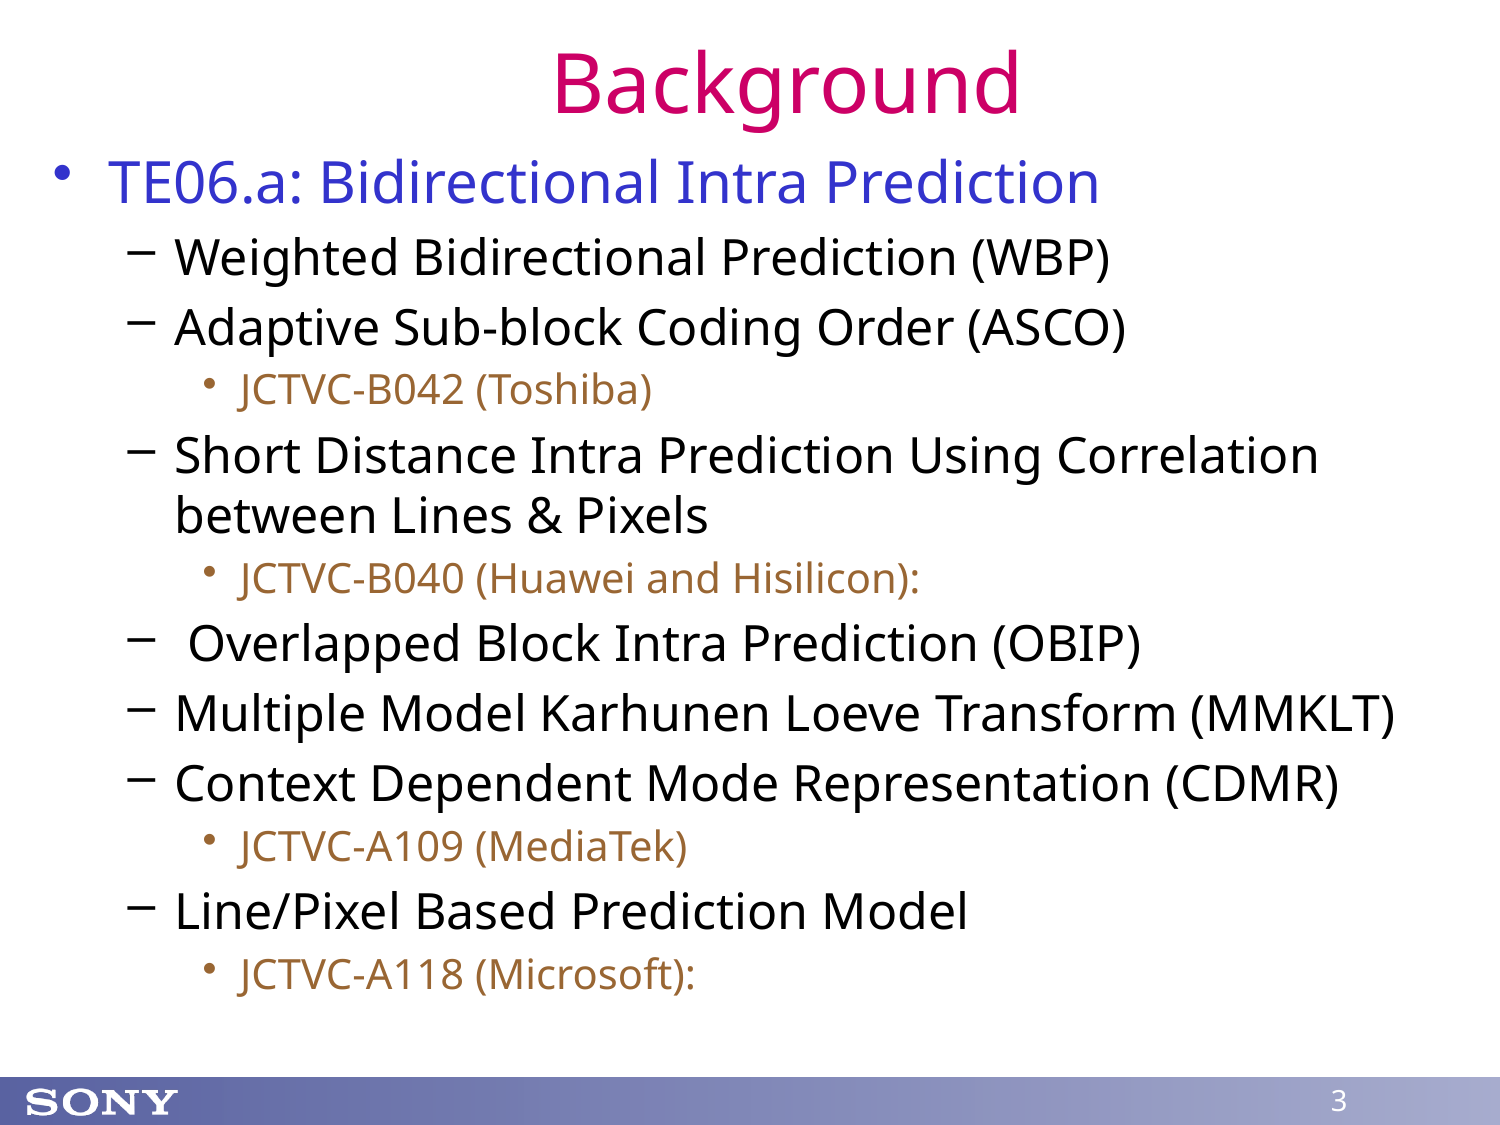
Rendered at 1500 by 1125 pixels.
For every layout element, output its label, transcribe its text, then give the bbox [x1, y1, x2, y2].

picture [26, 1088, 178, 1116]
list TE06.a: Bidirectional Intra Prediction Weighted Bidirectional Prediction (WBP) Adaptive Sub-block Coding Order (ASCO) JCTVC-B042 (Toshiba) Short Distance Intra Prediction Using Correlation between Lines & Pixels JCTVC-B040 (Huawei and Hisilicon): Overlapped Block Intra Prediction (OBIP) Multiple Model Karhunen Loeve Transform (MMKLT) Context Dependent Mode Representation (CDMR) JCTVC-A109 (MediaTek) Line/Pixel Based Prediction Model JCTVC-A118 (Microsoft): [37, 137, 1476, 1038]
slide_number 3 [1049, 1074, 1363, 1125]
title Background [112, 21, 1463, 137]
